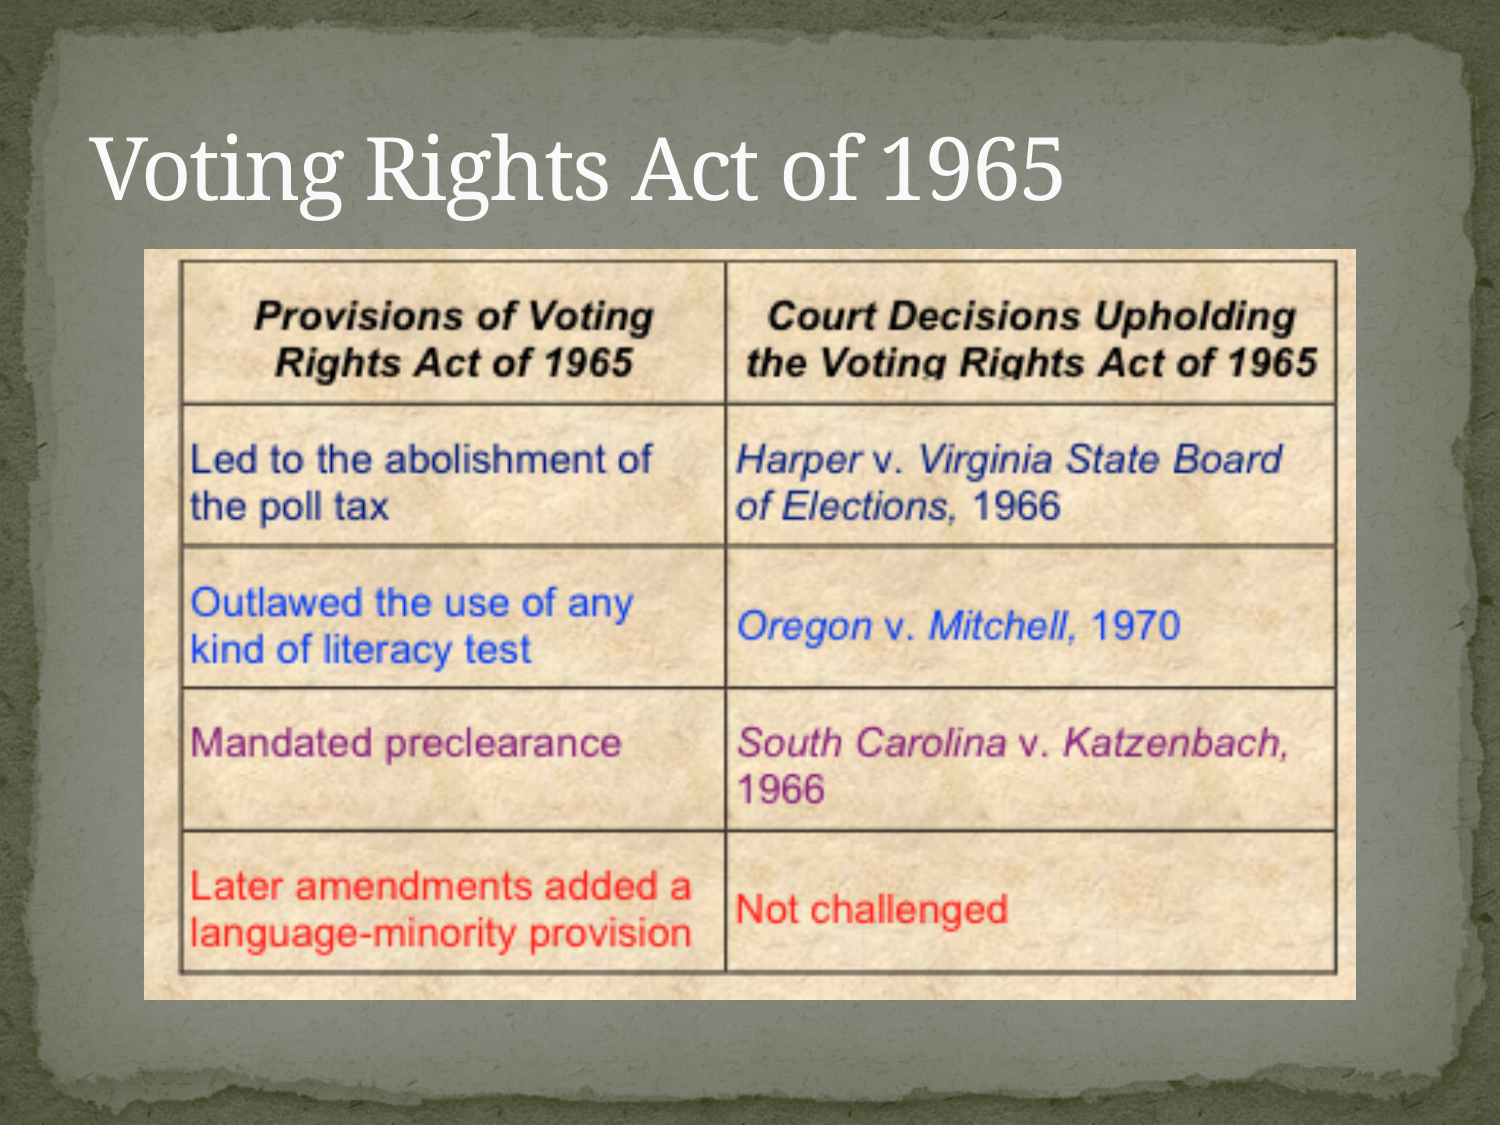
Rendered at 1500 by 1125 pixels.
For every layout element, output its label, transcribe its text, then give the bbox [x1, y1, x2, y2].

title Voting Rights Act of 1965 [74, 24, 1425, 225]
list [77, 252, 1424, 998]
